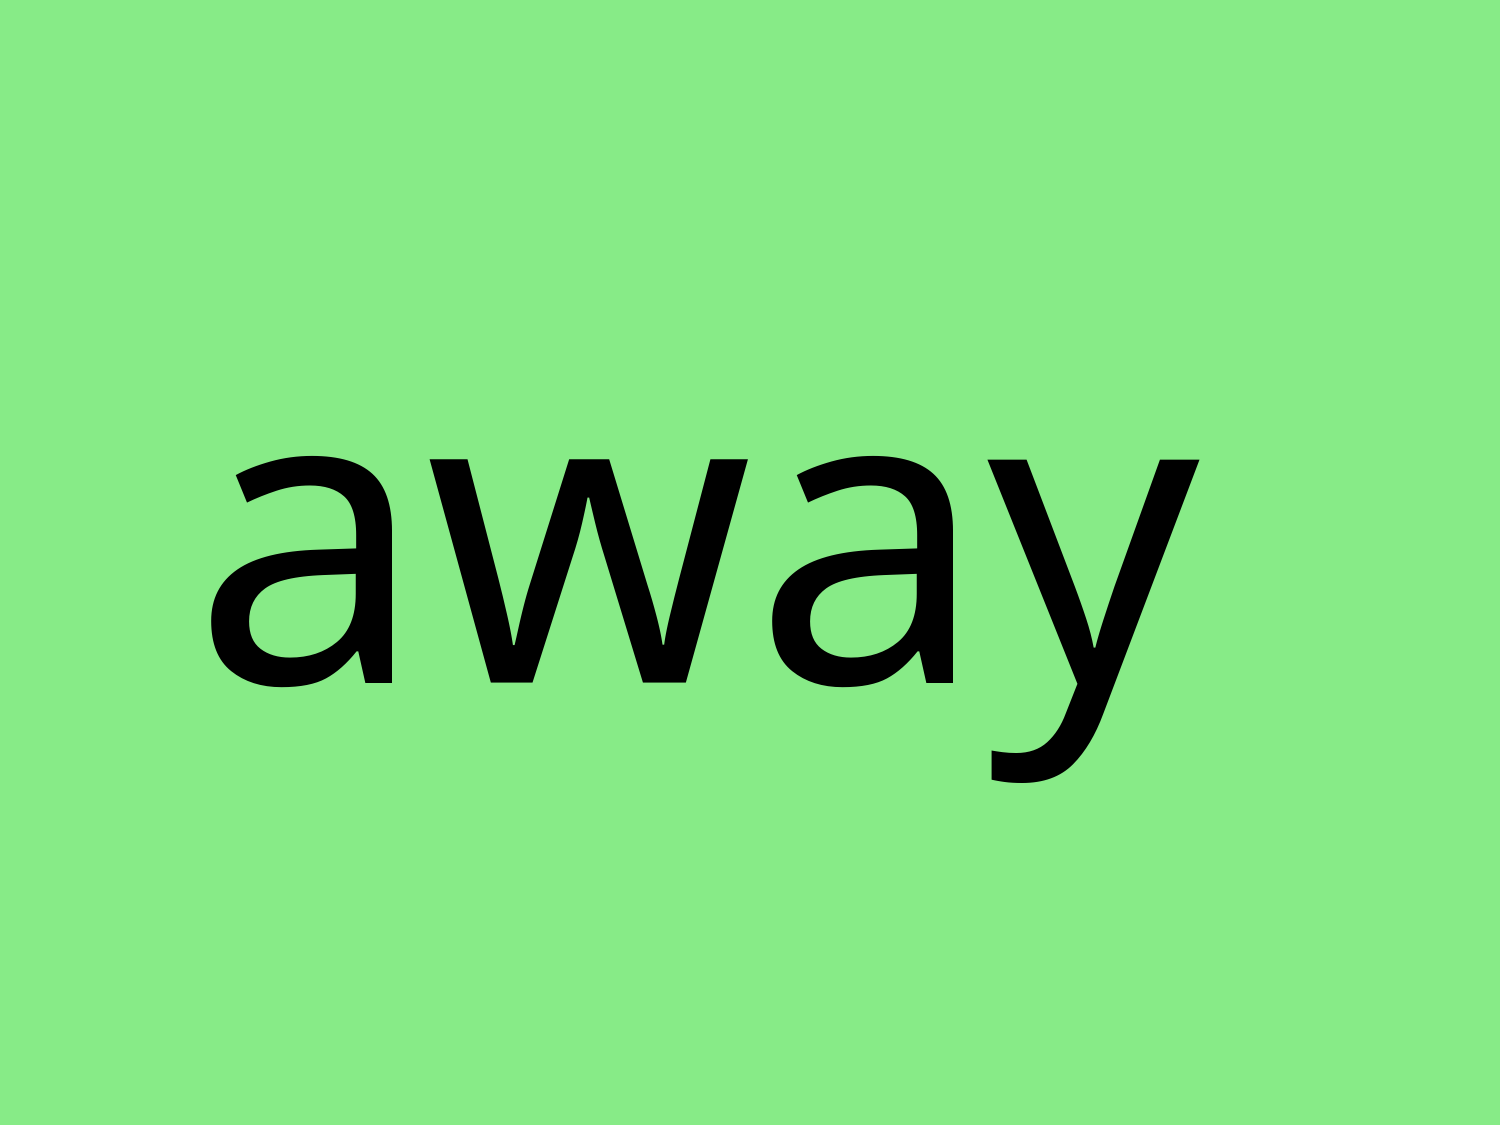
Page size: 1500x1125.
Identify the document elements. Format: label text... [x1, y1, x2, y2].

text_box away [41, 259, 1459, 775]
